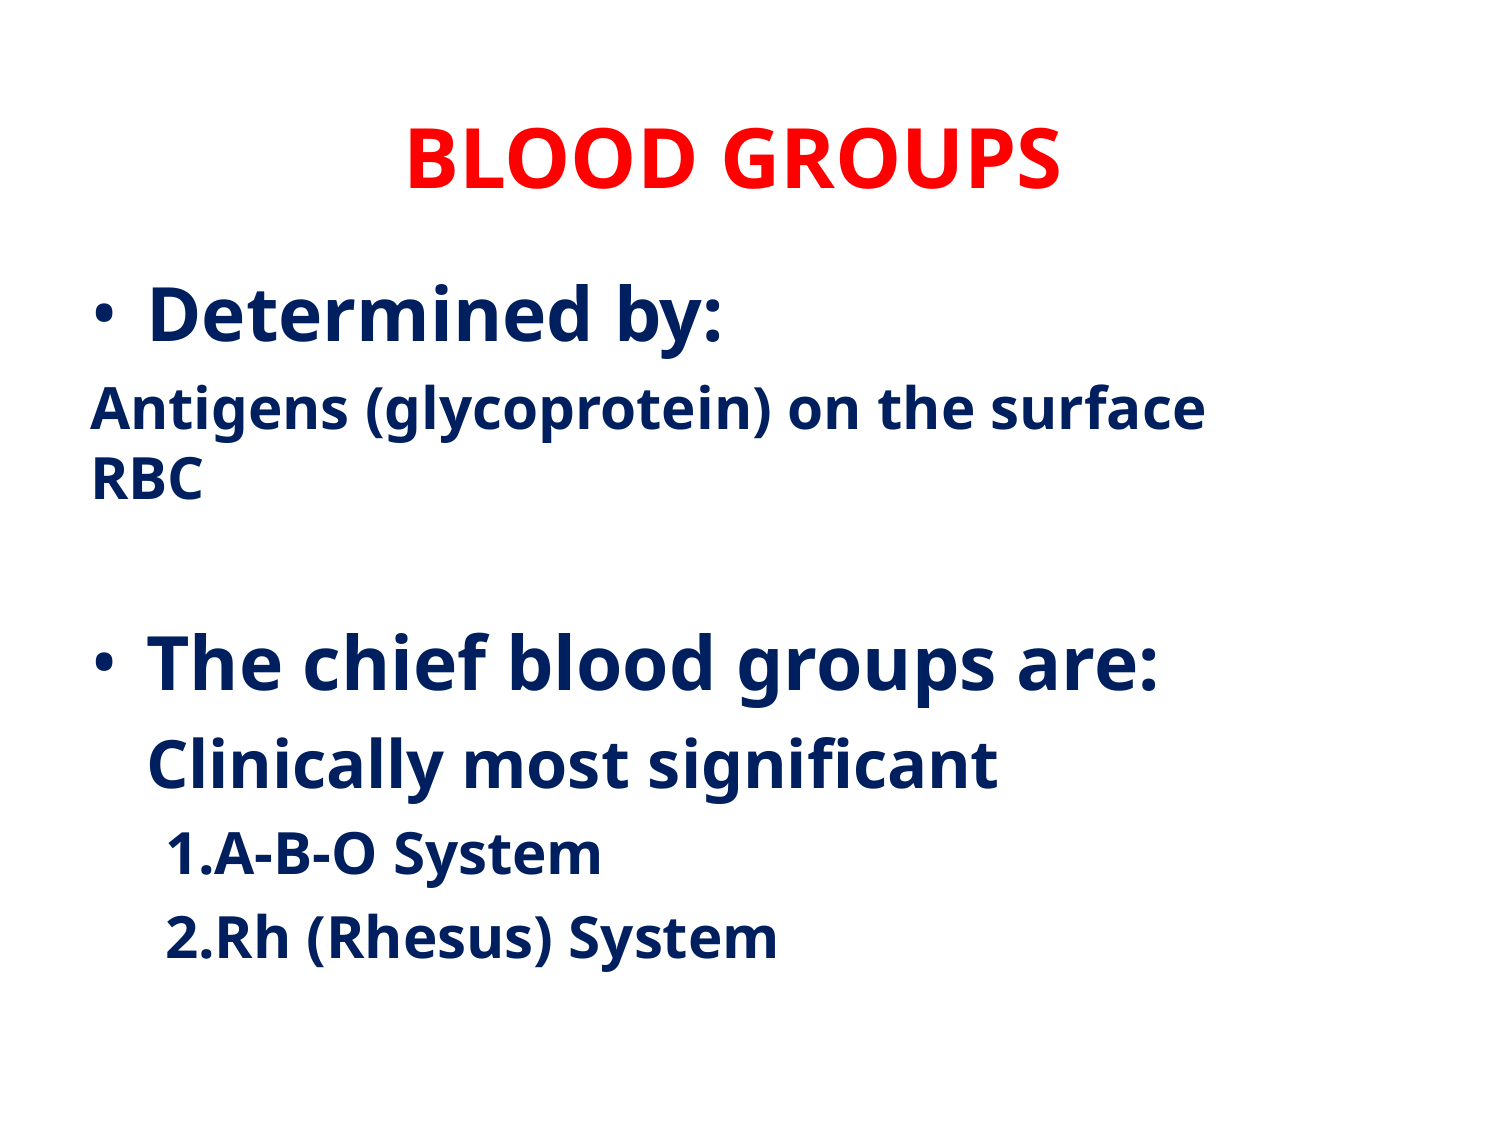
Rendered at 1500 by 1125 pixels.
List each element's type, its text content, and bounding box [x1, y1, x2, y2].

text_box Determined by: Antigens (glycoprotein) on the surface RBC The chief blood groups are: Clinically most significant 1.A-B-O System 2.Rh (Rhesus) System [87, 266, 1314, 971]
title BLOOD GROUPS [119, 21, 1381, 293]
